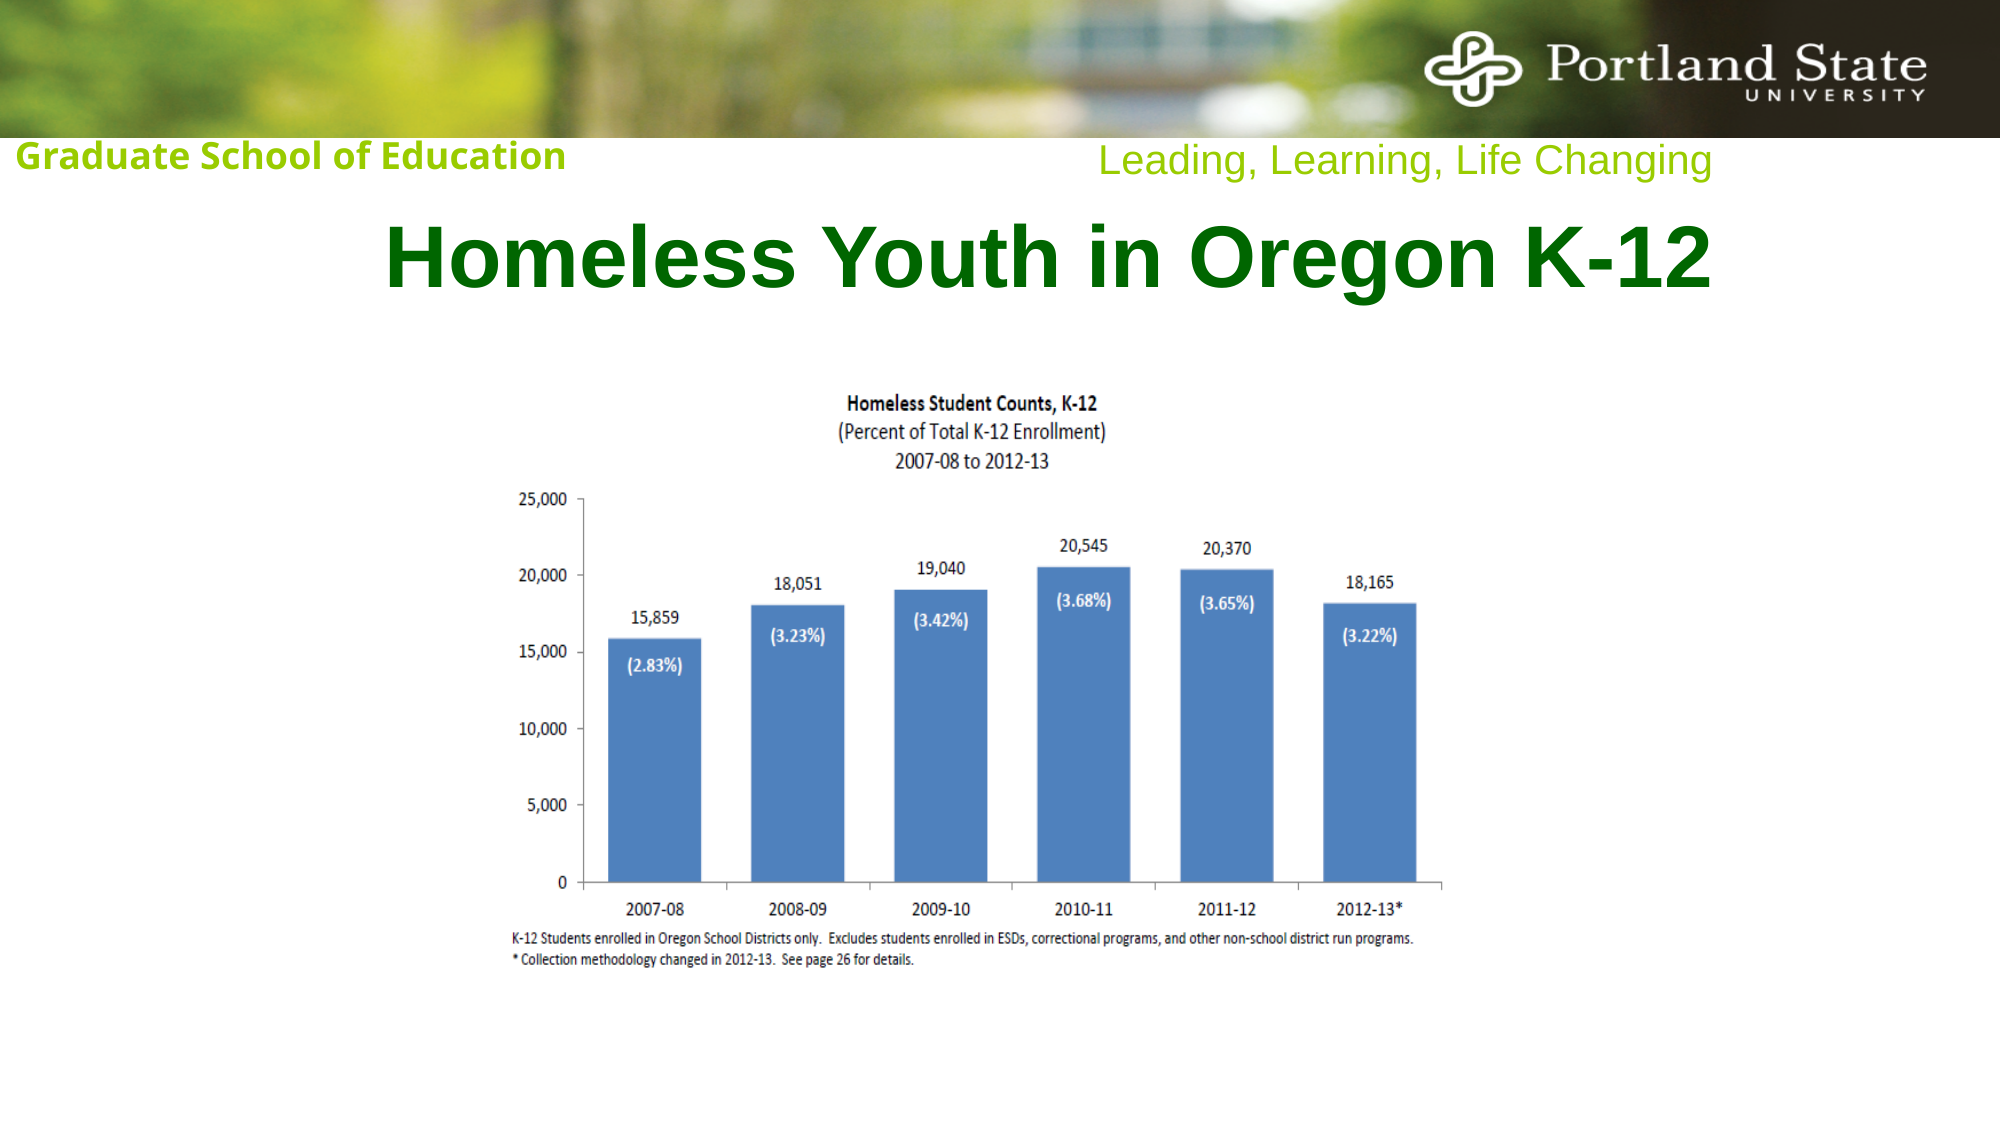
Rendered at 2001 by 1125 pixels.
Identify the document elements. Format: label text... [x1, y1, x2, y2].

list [495, 387, 1447, 971]
title Homeless Youth in Oregon K-12 [99, 203, 2000, 314]
